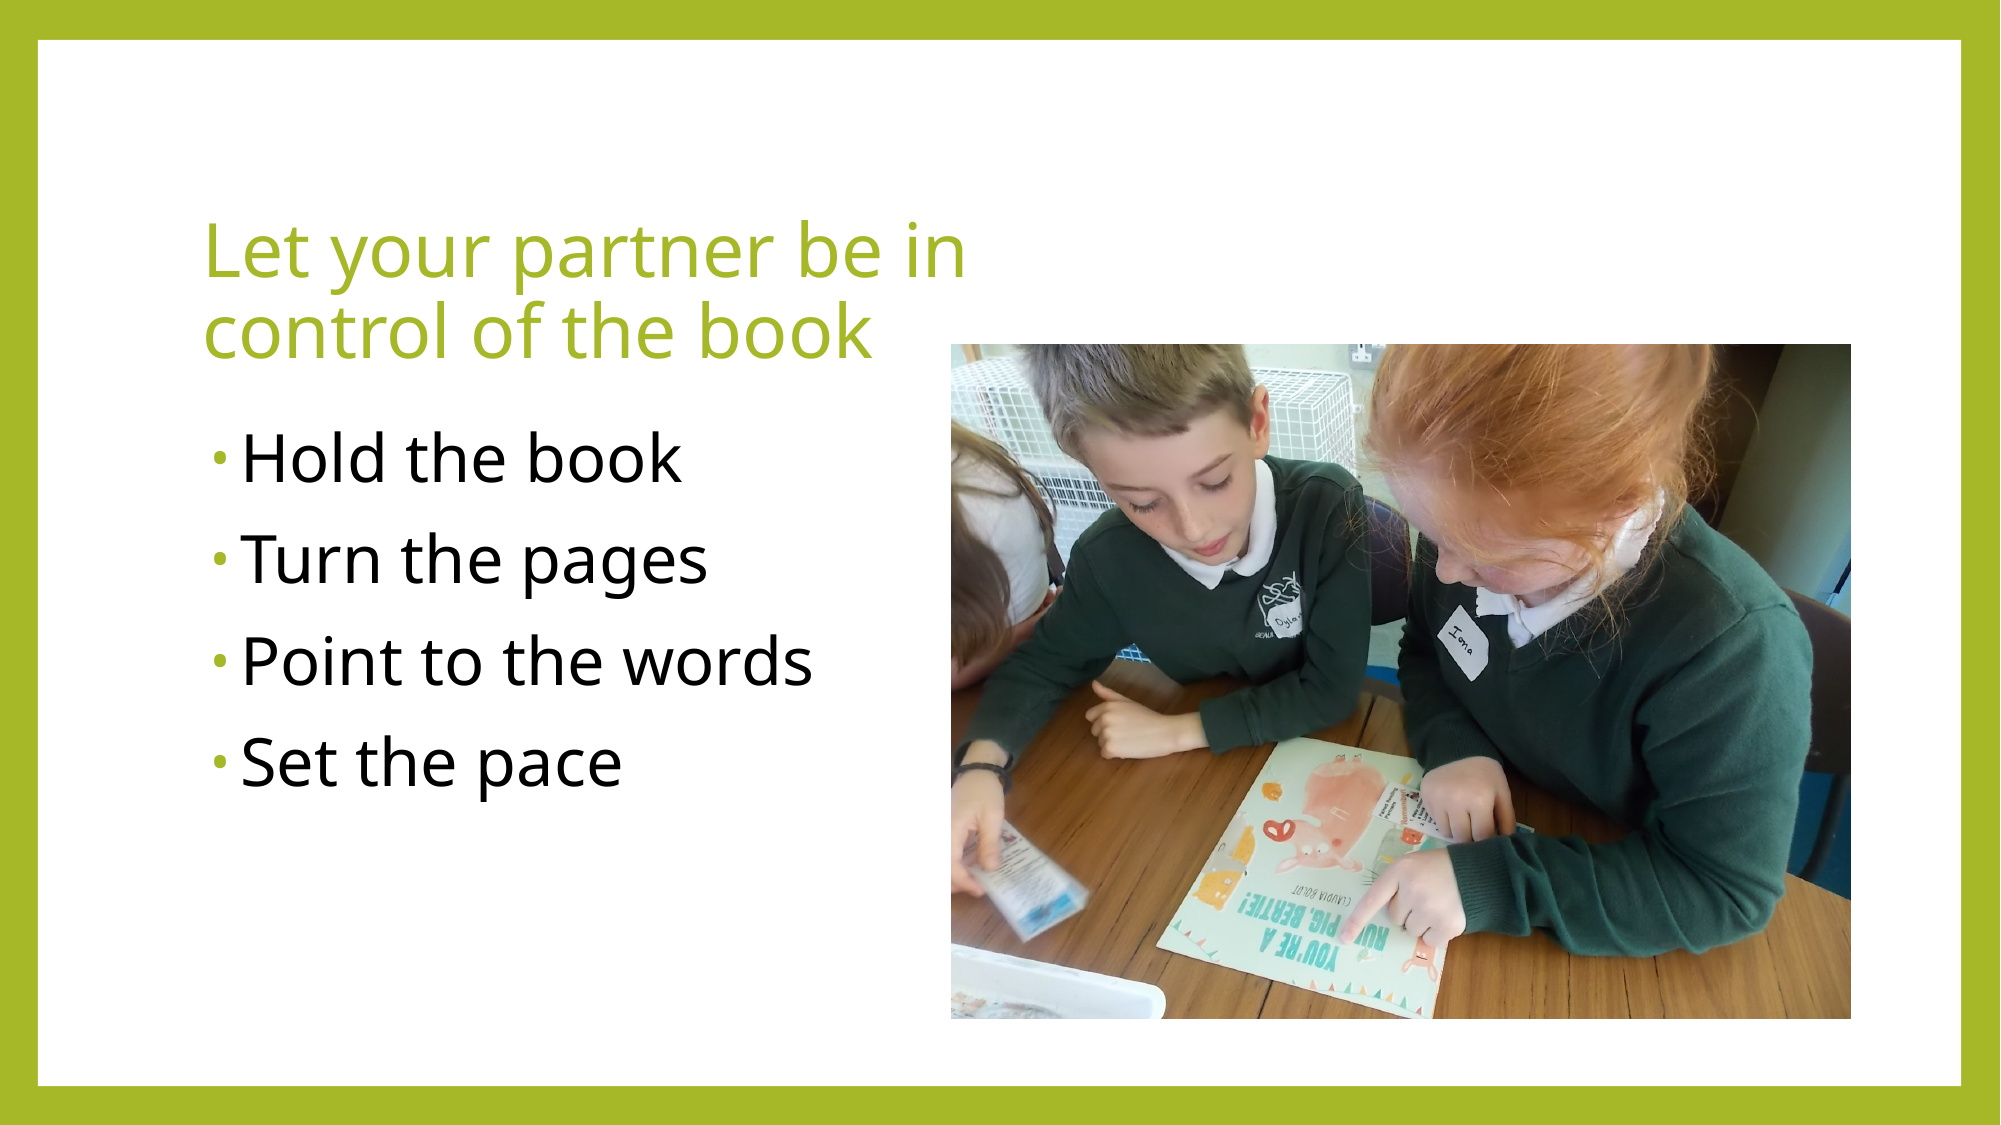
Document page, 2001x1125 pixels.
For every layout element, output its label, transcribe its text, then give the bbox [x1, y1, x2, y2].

picture [951, 344, 1851, 1020]
list Hold the book Turn the pages Point to the words Set the pace [187, 417, 945, 1000]
title Let your partner be in control of the book [187, 175, 1041, 413]
